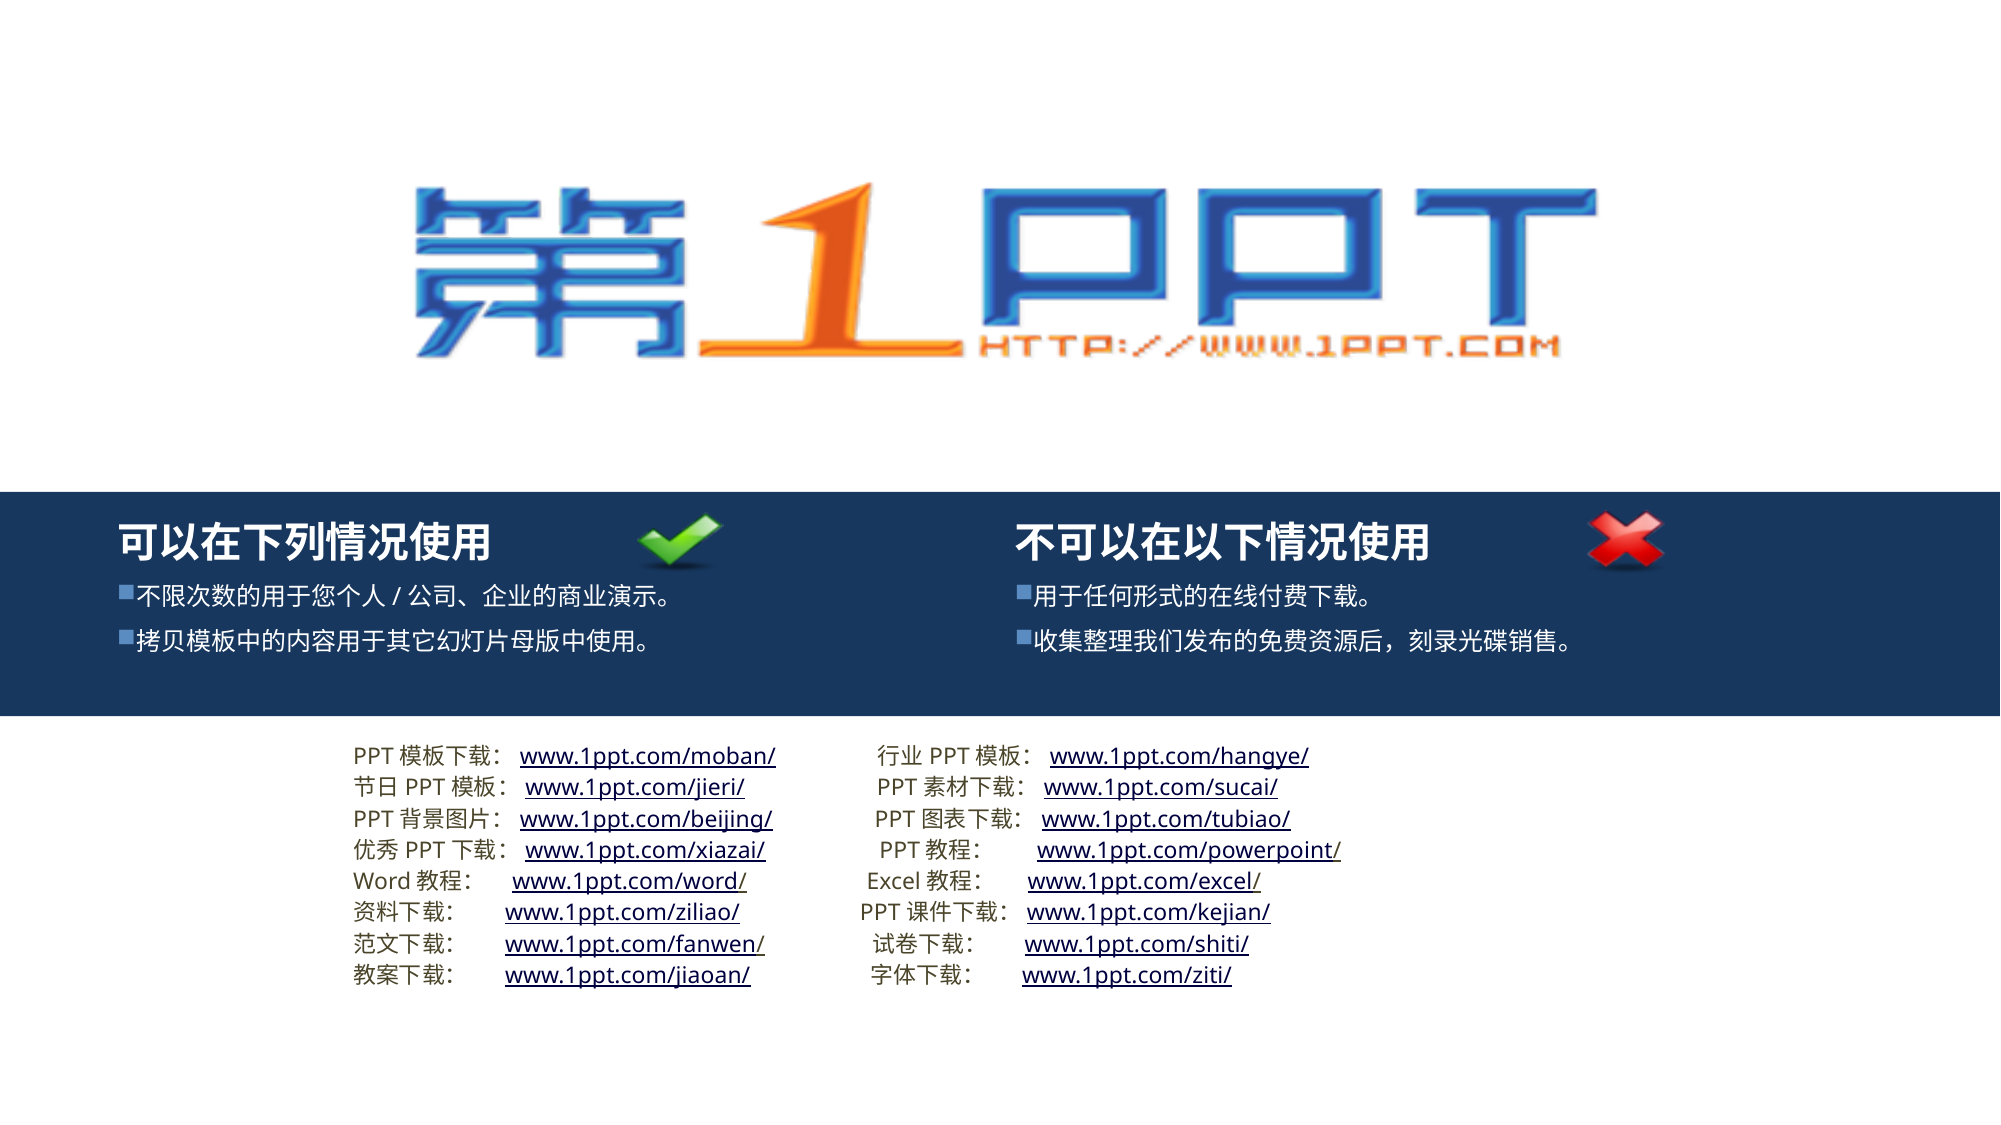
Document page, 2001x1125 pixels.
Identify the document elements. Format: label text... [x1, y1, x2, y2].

text_box PPT模板下载：www.1ppt.com/moban/ 行业PPT模板：www.1ppt.com/hangye/ 节日PPT模板：www.1ppt.com/jieri/ PPT素材下载：www.1ppt.com/sucai/ PPT背景图片：www.1ppt.com/beijing/ PPT图表下载：www.1ppt.com/tubiao/ 优秀PPT下载：www.1ppt.com/xiazai/ PPT教程： www.1ppt.com/powerpoint/ Word教程： www.1ppt.com/word/ Excel教程： www.1ppt.com/excel/ 资料下载： www.1ppt.com/ziliao/ PPT课件下载：www.1ppt.com/kejian/ 范文下载： www.1ppt.com/fanwen/ 试卷下载： www.1ppt.com/shiti/ 教案下载： www.1ppt.com/jiaoan/ 字体下载： www.1ppt.com/ziti/ [336, 762, 1752, 1008]
picture [637, 507, 724, 573]
text_box 可以在下列情况使用 不限次数的用于您个人/公司、企业的商业演示。 拷贝模板中的内容用于其它幻灯片母版中使用。 [102, 508, 1000, 774]
picture [1581, 507, 1669, 573]
picture [179, 51, 1867, 492]
text_box [0, 491, 2000, 717]
text_box 不可以在以下情况使用 用于任何形式的在线付费下载。 收集整理我们发布的免费资源后，刻录光碟销售。 [999, 508, 1898, 762]
